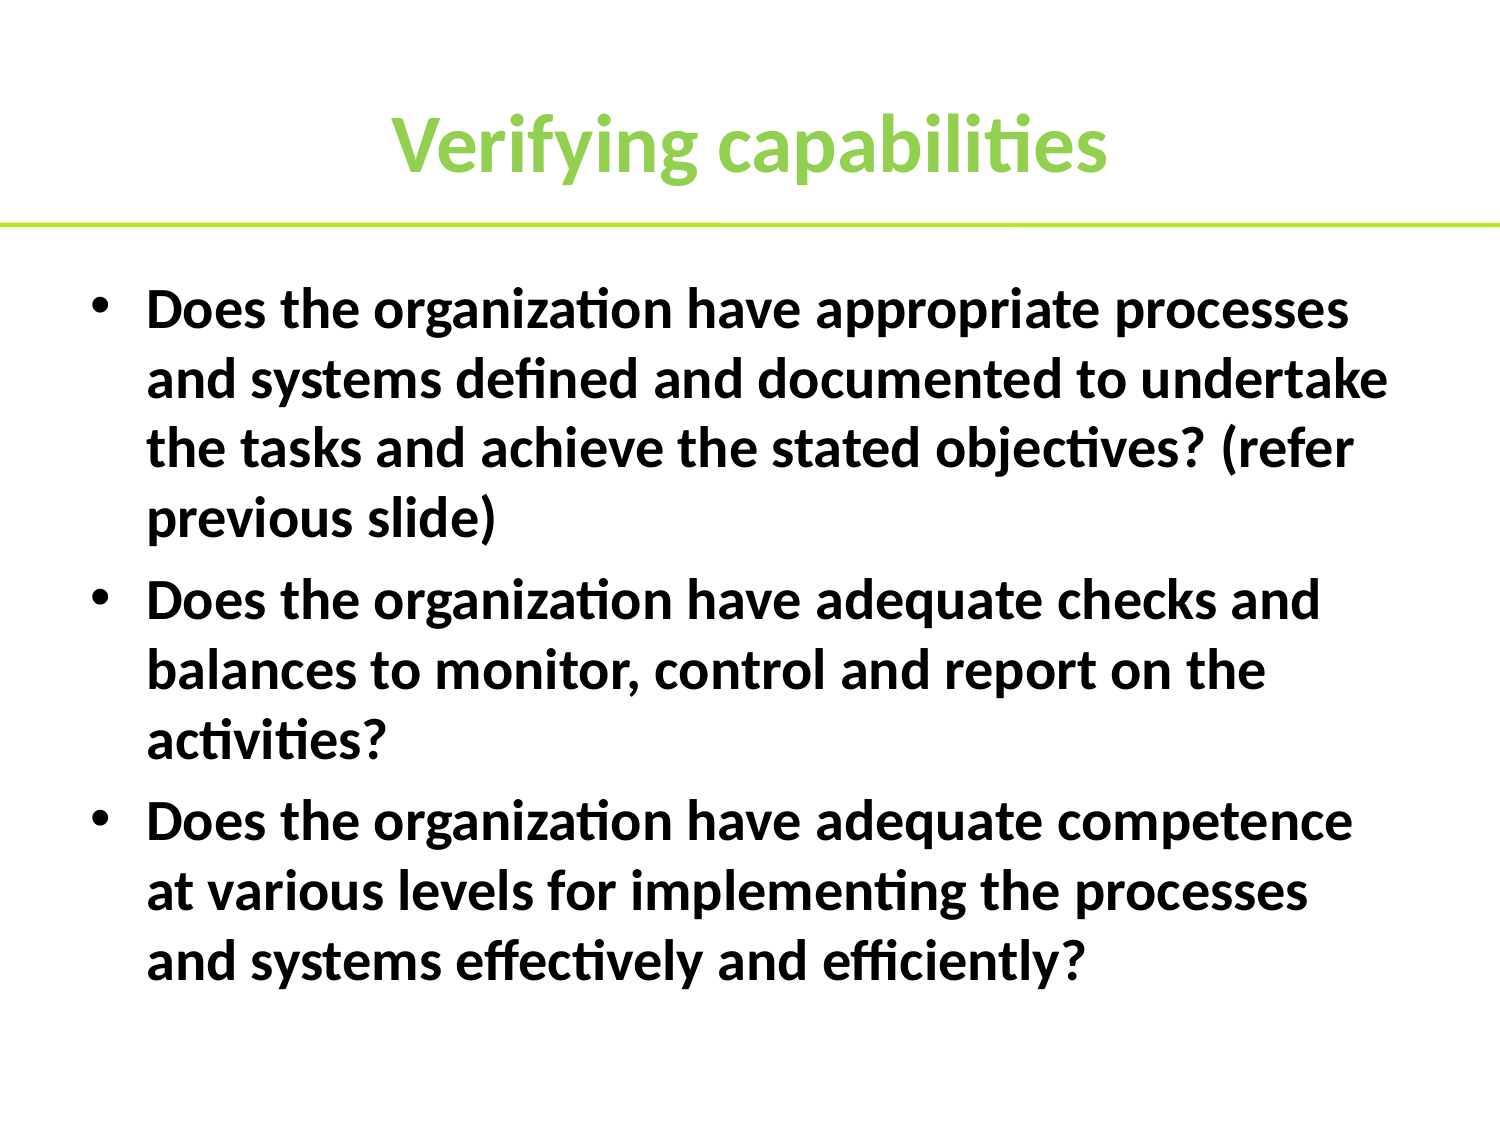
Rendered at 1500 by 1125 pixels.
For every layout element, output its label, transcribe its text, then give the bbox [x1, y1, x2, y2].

list Does the organization have appropriate processes and systems defined and documented to undertake the tasks and achieve the stated objectives? (refer previous slide) Does the organization have adequate checks and balances to monitor, control and report on the activities? Does the organization have adequate competence at various levels for implementing the processes and systems effectively and efficiently? [75, 262, 1425, 1005]
title Verifying capabilities [75, 45, 1425, 222]
